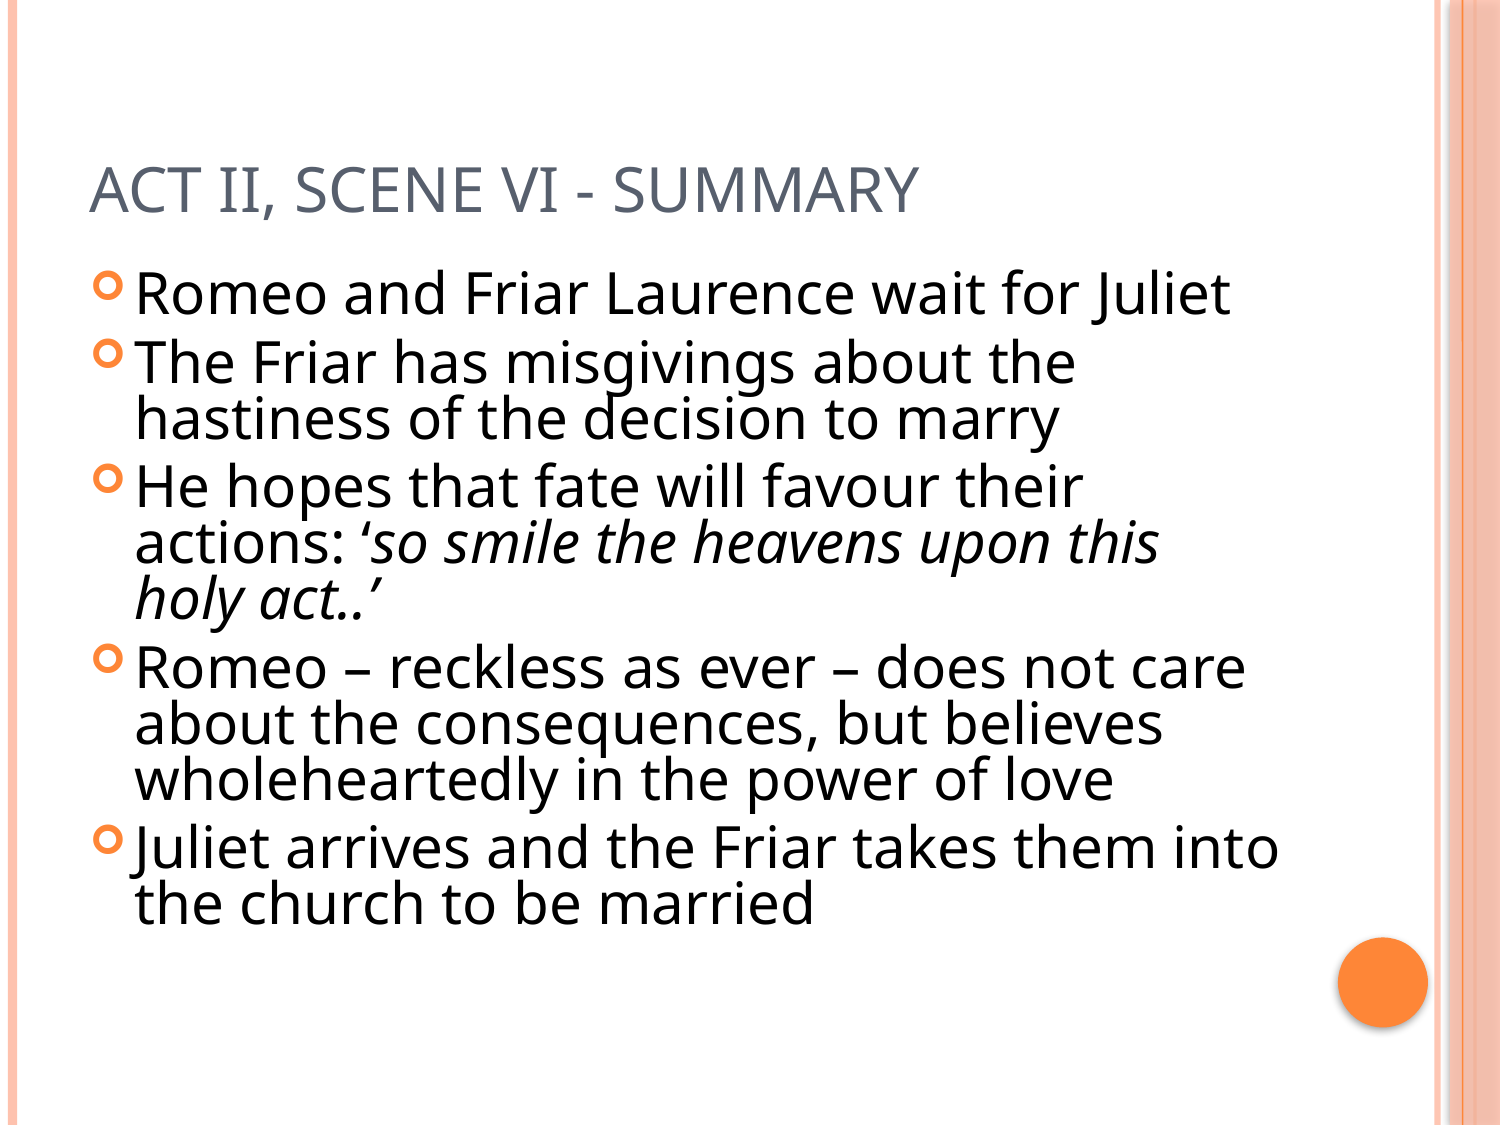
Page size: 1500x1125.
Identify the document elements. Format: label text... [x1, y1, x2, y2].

title Act II, Scene vi - Summary [75, 45, 1300, 233]
list Romeo and Friar Laurence wait for Juliet The Friar has misgivings about the hastiness of the decision to marry He hopes that fate will favour their actions: ‘so smile the heavens upon this holy act..’ Romeo – reckless as ever – does not care about the consequences, but believes wholeheartedly in the power of love Juliet arrives and the Friar takes them into the church to be married [75, 262, 1300, 1062]
